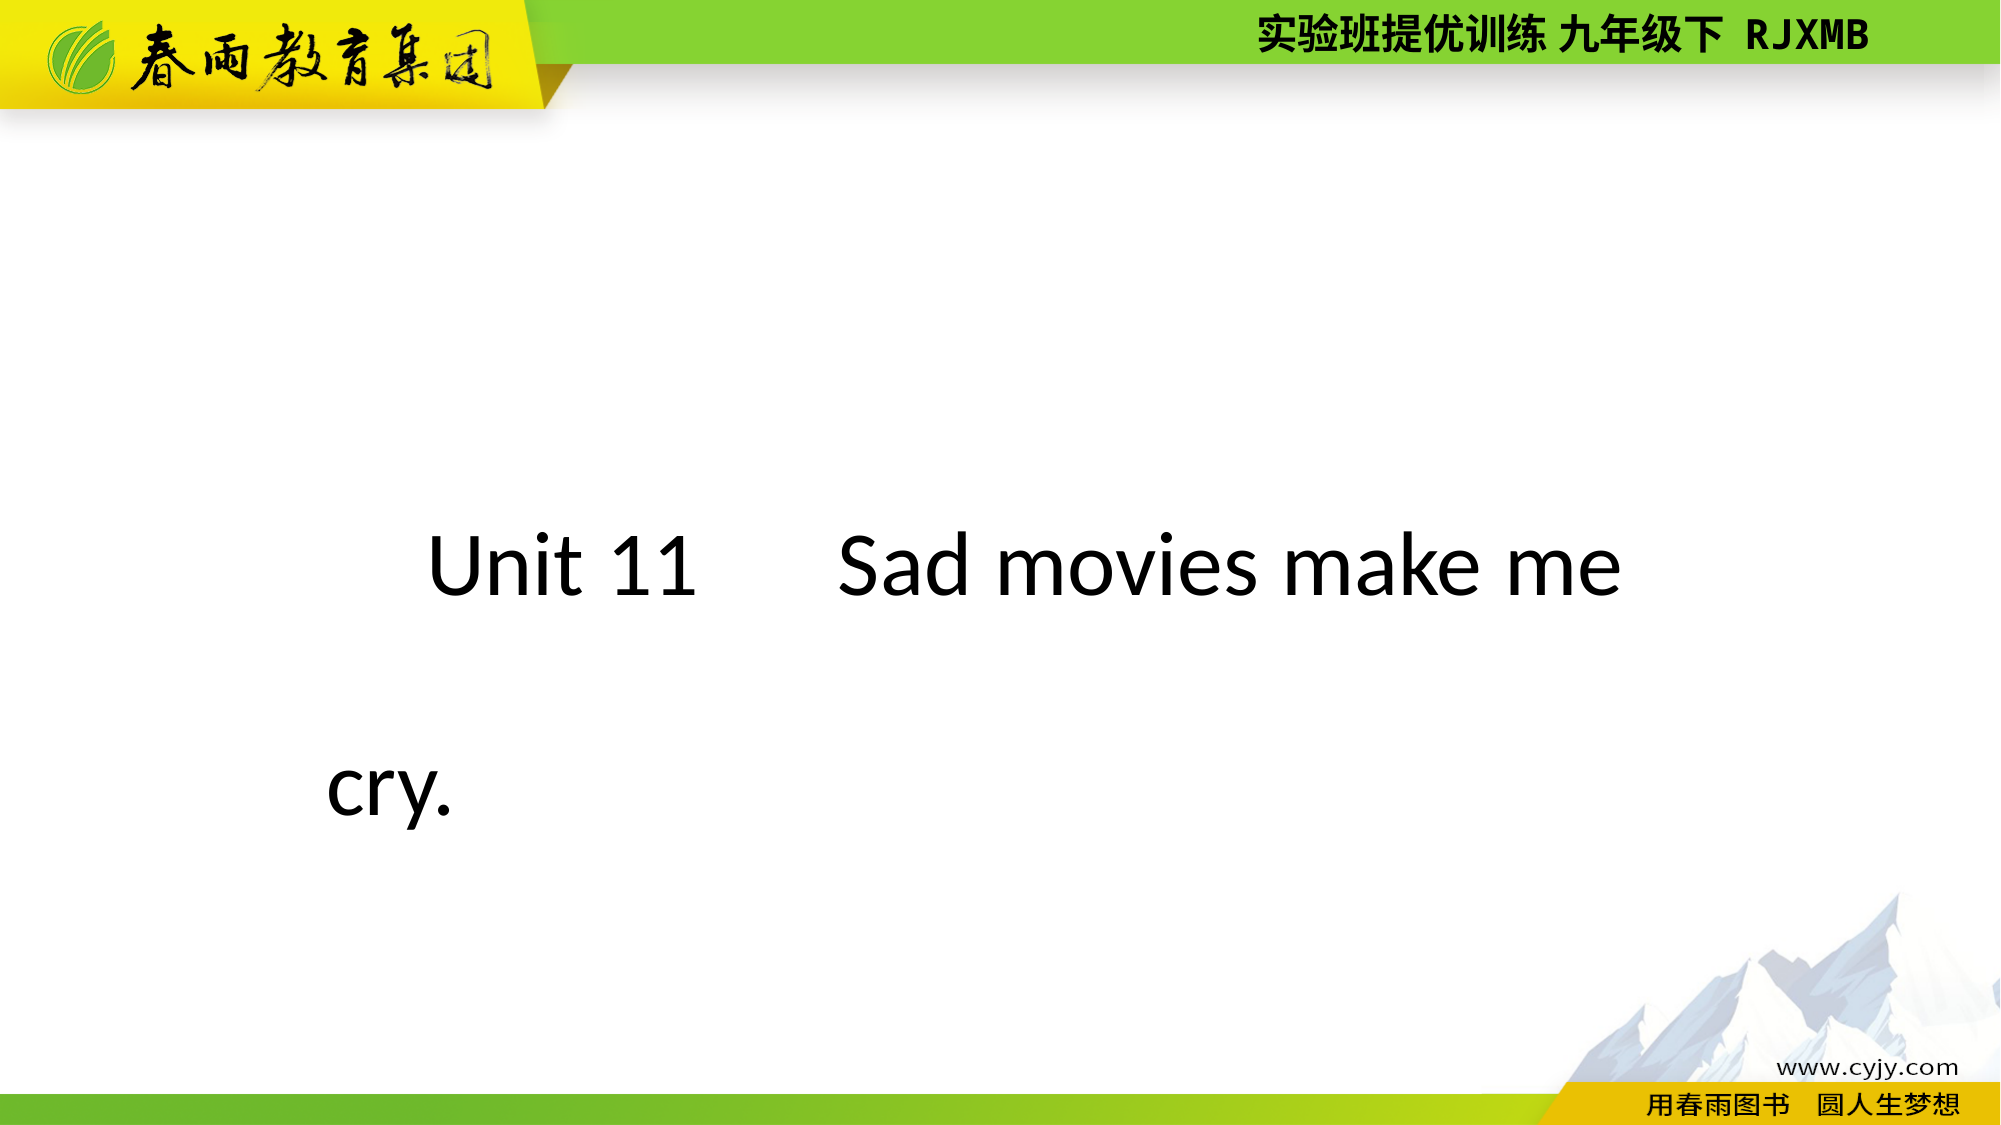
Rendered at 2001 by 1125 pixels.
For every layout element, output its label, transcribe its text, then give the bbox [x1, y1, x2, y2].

text_box Unit 11 Sad movies make me cry. [311, 386, 1640, 622]
picture [0, 0, 2001, 1125]
